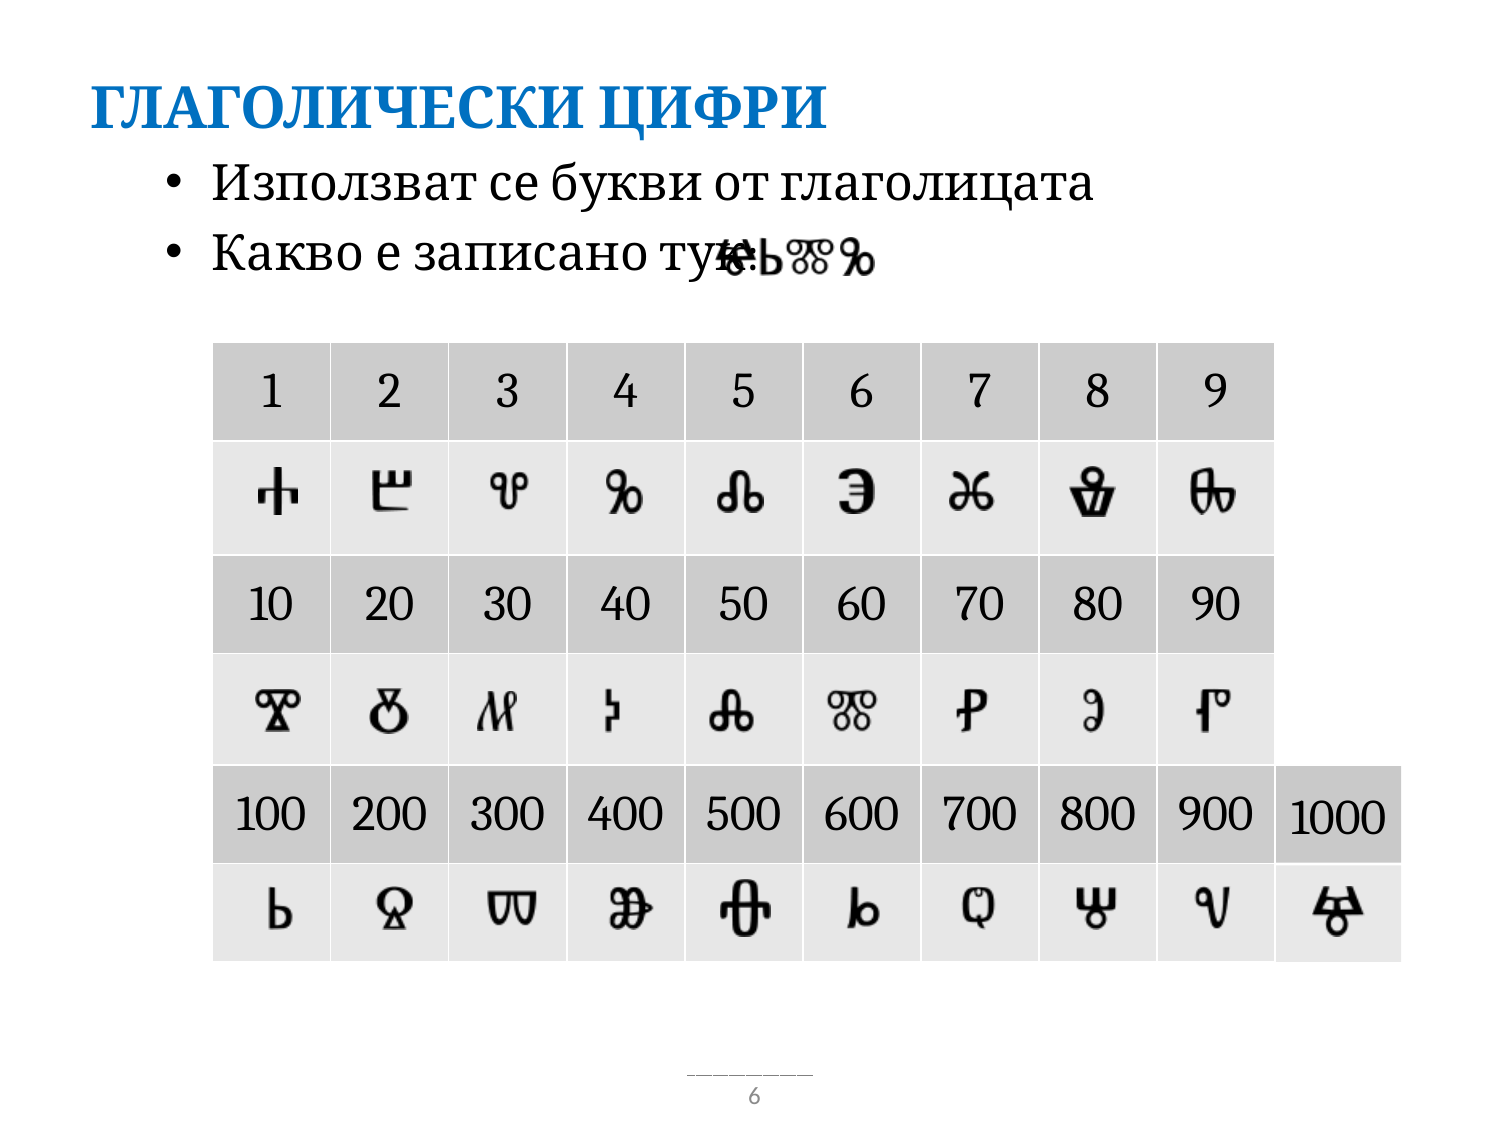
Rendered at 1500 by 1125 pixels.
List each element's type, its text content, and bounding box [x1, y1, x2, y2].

picture [835, 885, 888, 931]
picture [719, 879, 771, 937]
table_header 7 [922, 343, 1038, 440]
table_header 4 [568, 343, 684, 440]
table_cell [213, 864, 330, 961]
table_cell 400 [568, 766, 684, 863]
table_cell 200 [331, 766, 448, 863]
picture [705, 688, 758, 733]
table_cell 600 [804, 766, 920, 863]
picture [606, 469, 644, 514]
table_cell 20 [331, 556, 448, 653]
table_cell [922, 442, 1038, 554]
picture [952, 885, 1005, 931]
table_cell [1040, 864, 1156, 961]
table_cell 70 [922, 556, 1038, 653]
table_cell [1040, 654, 1156, 764]
picture [602, 885, 655, 931]
picture [368, 687, 409, 734]
table_cell [568, 442, 684, 554]
table_cell [568, 864, 684, 961]
picture [1186, 885, 1239, 931]
table_cell [1158, 654, 1274, 764]
table_cell 800 [1040, 766, 1156, 863]
table_cell [449, 654, 566, 764]
table_header 1 [213, 343, 330, 440]
table_header 8 [1040, 343, 1156, 440]
table_cell [922, 654, 1038, 764]
table_cell [213, 654, 330, 764]
picture [254, 689, 301, 733]
table_cell [449, 864, 566, 961]
picture [1189, 467, 1236, 515]
table_cell 40 [568, 556, 684, 653]
picture [584, 688, 637, 733]
table_cell [686, 654, 802, 764]
table_cell [331, 654, 448, 764]
table_header 6 [804, 343, 920, 440]
picture [251, 885, 304, 931]
table_cell 900 [1158, 766, 1274, 863]
table_cell [449, 442, 566, 554]
table_header 2 [331, 343, 448, 440]
picture [838, 468, 875, 515]
table_cell [568, 654, 684, 764]
table_cell 60 [804, 556, 920, 653]
picture [485, 885, 538, 931]
table_cell [922, 864, 1038, 961]
picture [1069, 465, 1116, 517]
table_cell [804, 864, 920, 961]
picture [1312, 885, 1365, 937]
text_box [1276, 865, 1402, 962]
picture [368, 885, 421, 931]
table_cell [331, 864, 448, 961]
table_cell 700 [922, 766, 1038, 863]
picture [476, 690, 517, 731]
picture [949, 471, 995, 511]
table_cell 10 [213, 556, 330, 653]
table_cell [1158, 442, 1274, 554]
table_cell [1040, 442, 1156, 554]
table_header 5 [686, 343, 802, 440]
table_cell 300 [449, 766, 566, 863]
table_header 3 [449, 343, 566, 440]
table_cell [686, 864, 802, 961]
picture [1186, 688, 1239, 733]
table_header 9 [1158, 343, 1274, 440]
table_cell 50 [686, 556, 802, 653]
table_cell [213, 442, 330, 554]
table_cell 90 [1158, 556, 1274, 653]
table_cell 30 [449, 556, 566, 653]
table_cell [331, 442, 448, 554]
table_cell [804, 442, 920, 554]
text_box 1000 [1276, 766, 1402, 863]
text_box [715, 237, 876, 276]
picture [486, 471, 532, 511]
table_cell 500 [686, 766, 802, 863]
picture [825, 688, 878, 733]
list Глаголически цифри Използват се букви от глаголицата Какво е записано тук: [75, 62, 1450, 1063]
picture [1066, 688, 1119, 733]
table_cell 100 [213, 766, 330, 863]
table_cell [686, 442, 802, 554]
table_cell [1158, 864, 1274, 961]
picture [257, 467, 298, 515]
picture [1069, 885, 1122, 931]
picture [372, 470, 412, 512]
table_cell [804, 654, 920, 764]
slide_number 6 [579, 1065, 930, 1125]
picture [717, 469, 764, 513]
picture [945, 688, 999, 733]
table_cell 80 [1040, 556, 1156, 653]
